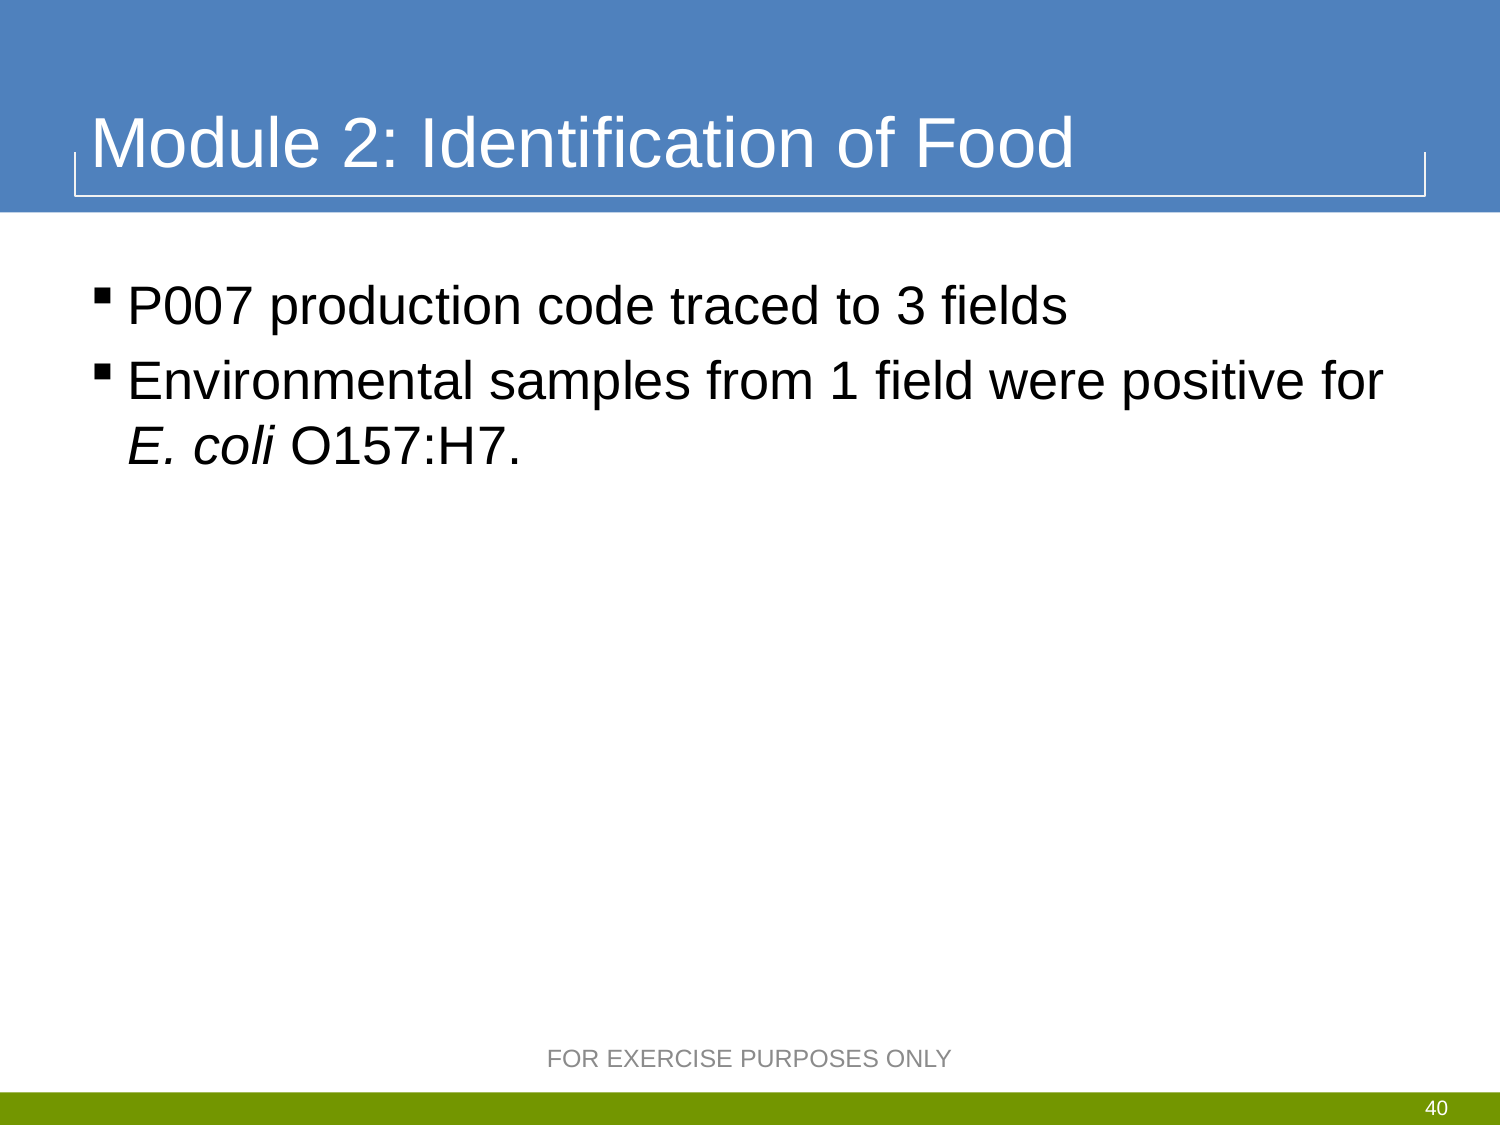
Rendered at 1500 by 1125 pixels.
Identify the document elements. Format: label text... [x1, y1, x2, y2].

list P007 production code traced to 3 fields Environmental samples from 1 field were positive for E. coli O157:H7. [74, 262, 1426, 1006]
title Module 2: Identification of Food [74, 44, 1426, 233]
footer FOR EXERCISE PURPOSES ONLY [512, 1042, 988, 1103]
